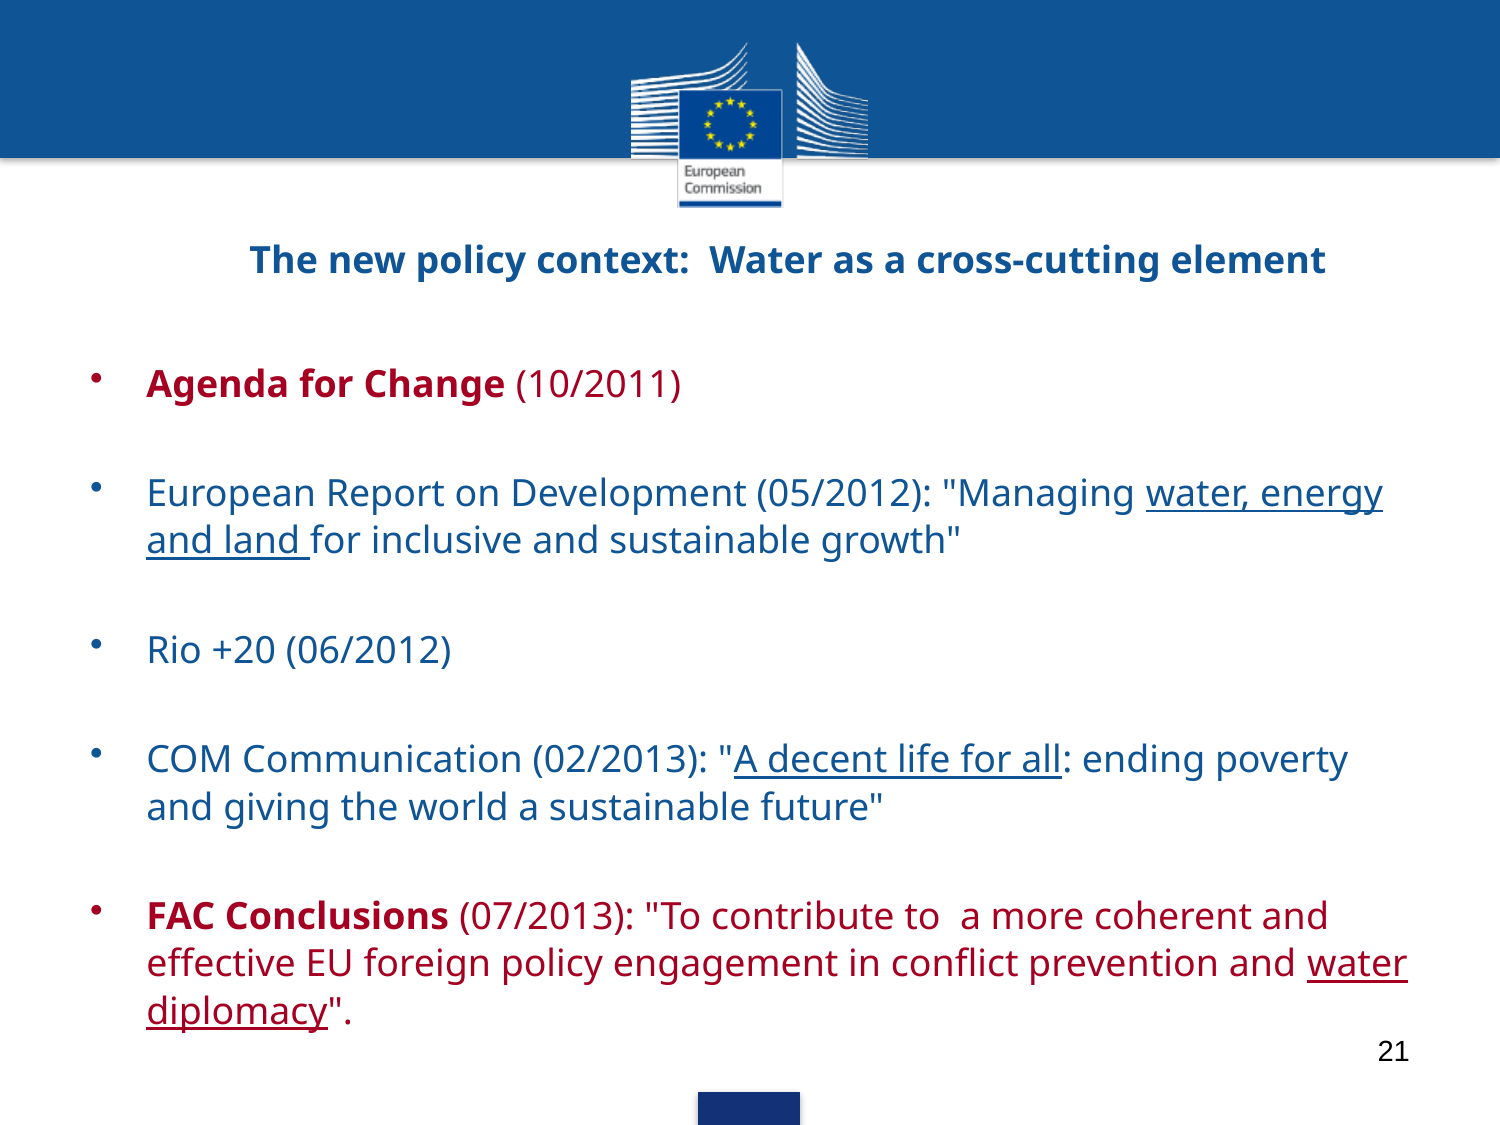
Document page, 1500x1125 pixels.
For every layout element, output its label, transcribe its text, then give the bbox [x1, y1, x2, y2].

slide_number 21 [1074, 1024, 1425, 1103]
picture [631, 42, 868, 208]
list Agenda for Change (10/2011) European Report on Development (05/2012): "Managing water, energy and land for inclusive and sustainable growth" Rio +20 (06/2012) COM Communication (02/2013): "A decent life for all: ending poverty and giving the world a sustainable future" FAC Conclusions (07/2013): "To contribute to a more coherent and effective EU foreign policy engagement in conflict prevention and water diplomacy". [75, 350, 1425, 1083]
title The new policy context: Water as a cross-cutting element [17, 208, 1500, 303]
